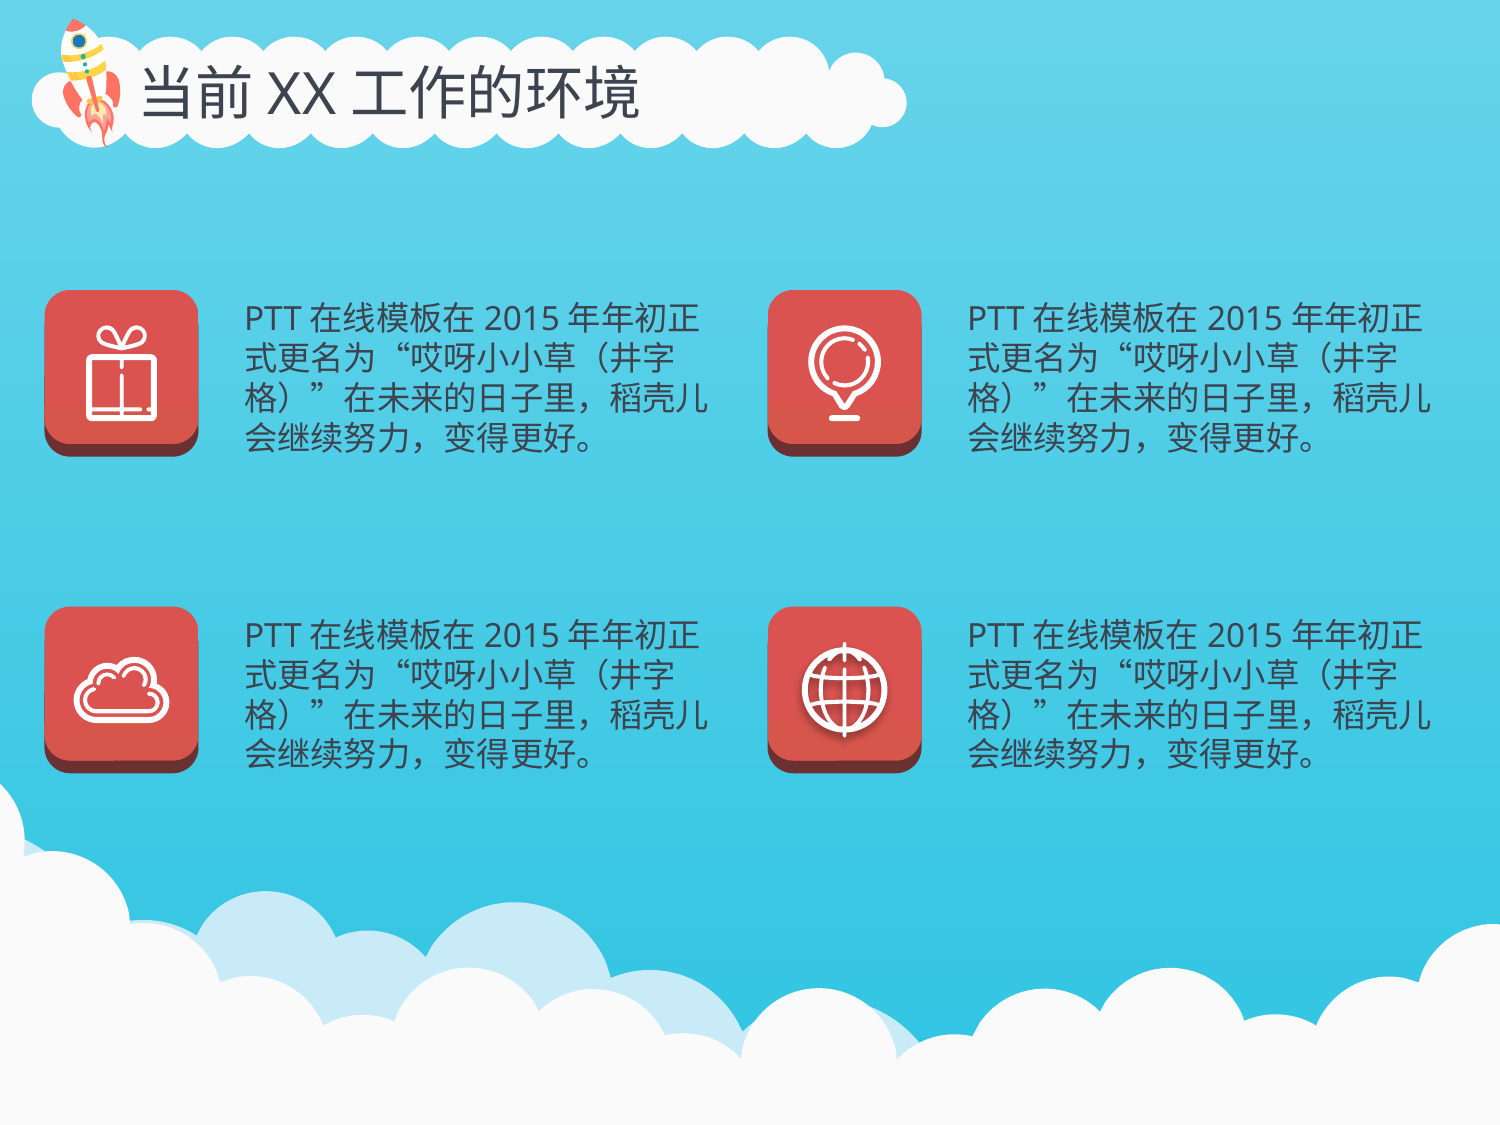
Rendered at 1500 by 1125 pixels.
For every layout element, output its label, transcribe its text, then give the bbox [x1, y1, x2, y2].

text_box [808, 325, 881, 422]
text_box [767, 606, 922, 774]
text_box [767, 289, 922, 457]
text_box PTT在线模板在2015年年初正式更名为“哎呀小小草（井字格）”在未来的日子里，稻壳儿会继续努力，变得更好。 [229, 606, 733, 781]
text_box PTT在线模板在2015年年初正式更名为“哎呀小小草（井字格）”在未来的日子里，稻壳儿会继续努力，变得更好。 [952, 289, 1456, 465]
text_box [86, 325, 157, 422]
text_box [44, 606, 199, 774]
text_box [73, 656, 170, 723]
text_box PTT在线模板在2015年年初正式更名为“哎呀小小草（井字格）”在未来的日子里，稻壳儿会继续努力，变得更好。 [952, 606, 1456, 781]
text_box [44, 289, 199, 457]
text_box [31, 18, 907, 149]
text_box PTT在线模板在2015年年初正式更名为“哎呀小小草（井字格）”在未来的日子里，稻壳儿会继续努力，变得更好。 [229, 289, 733, 465]
